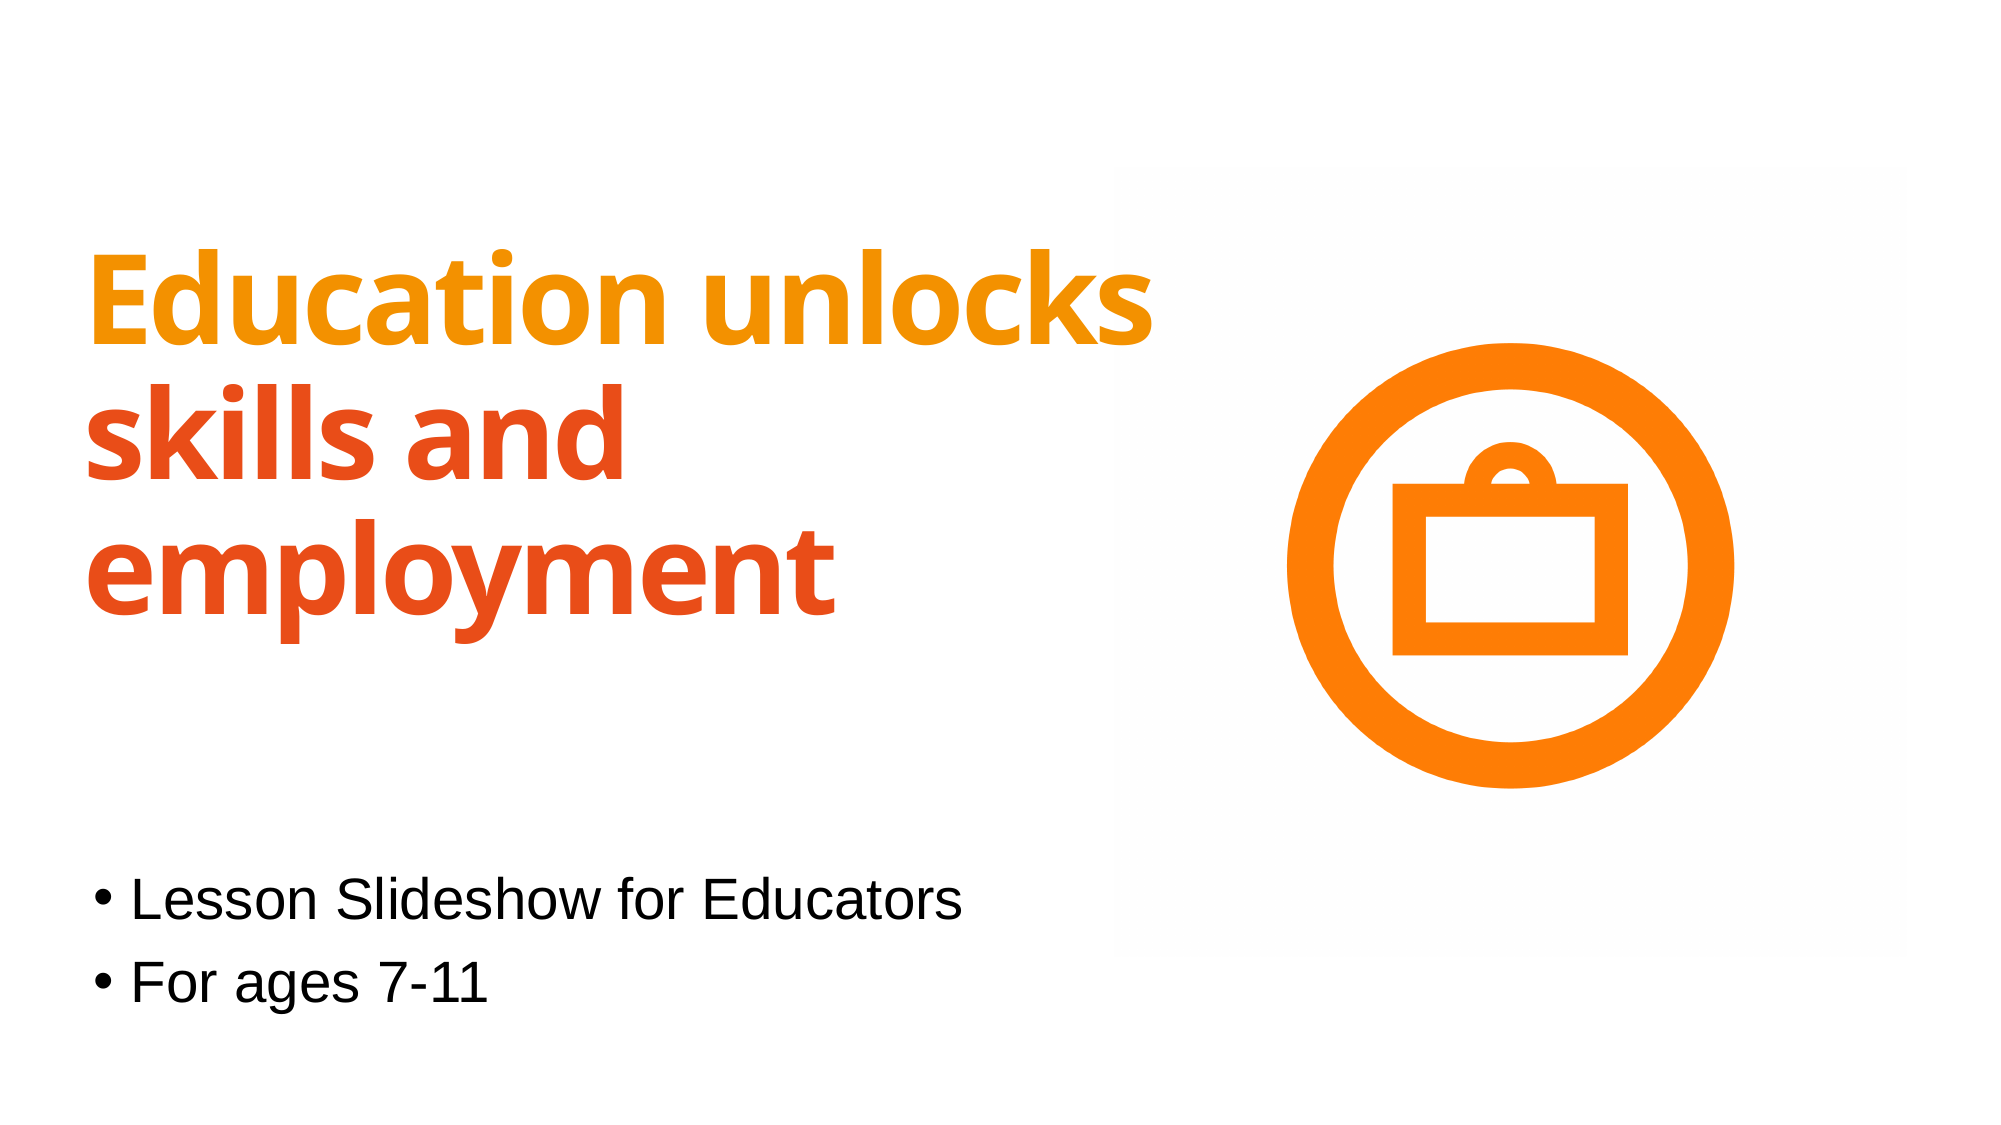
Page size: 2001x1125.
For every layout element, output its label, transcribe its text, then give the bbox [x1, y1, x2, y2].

picture [1114, 167, 1907, 958]
list Lesson Slideshow for Educators For ages 7-11 [78, 861, 1115, 1071]
title Education unlocks skills and employment [68, 377, 1114, 650]
